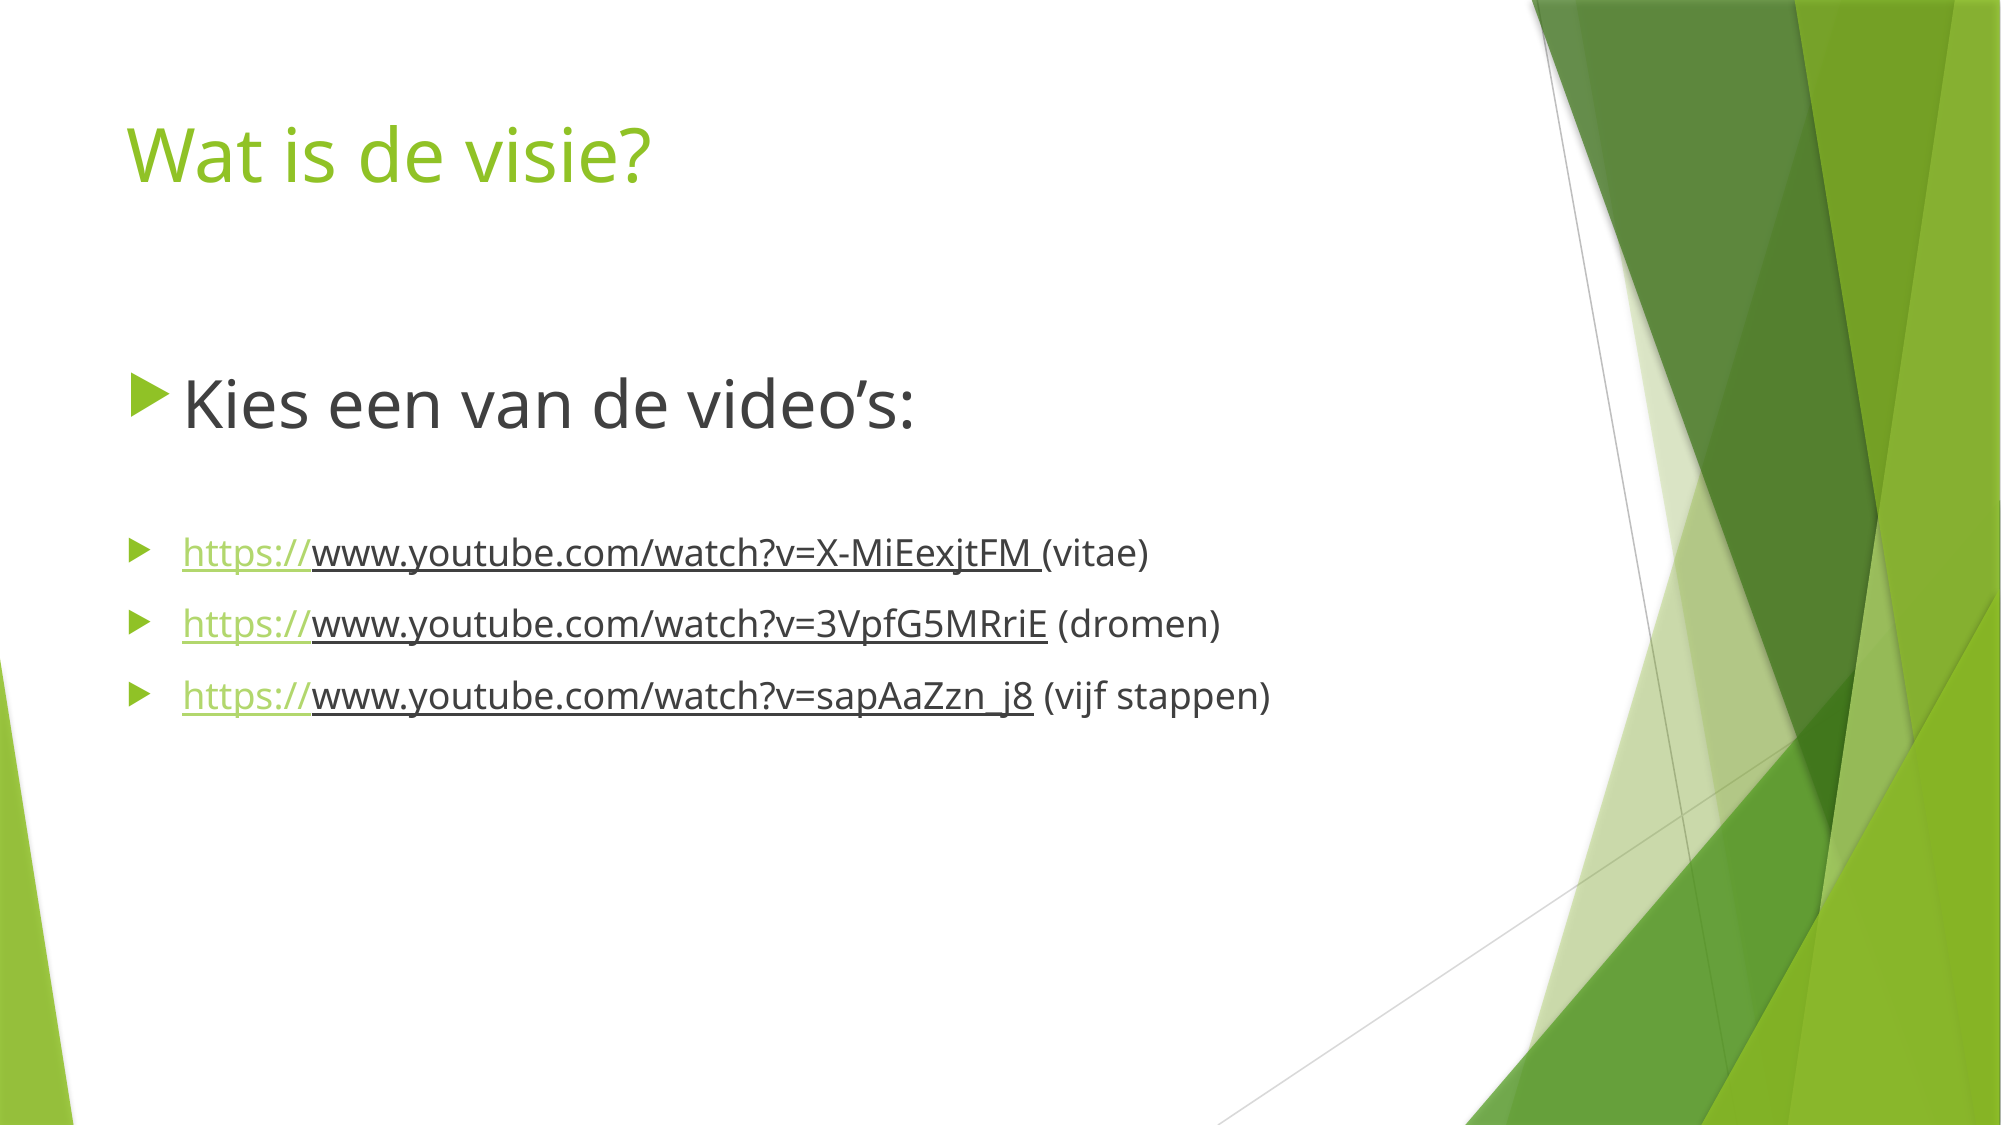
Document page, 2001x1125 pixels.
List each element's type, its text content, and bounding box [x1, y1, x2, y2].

list Kies een van de video’s: https://www.youtube.com/watch?v=X-MiEexjtFM (vitae) https://www.youtube.com/watch?v=3VpfG5MRriE (dromen) https://www.youtube.com/watch?v=sapAaZzn_j8 (vijf stappen) [111, 354, 1522, 992]
title Wat is de visie? [111, 99, 1522, 317]
